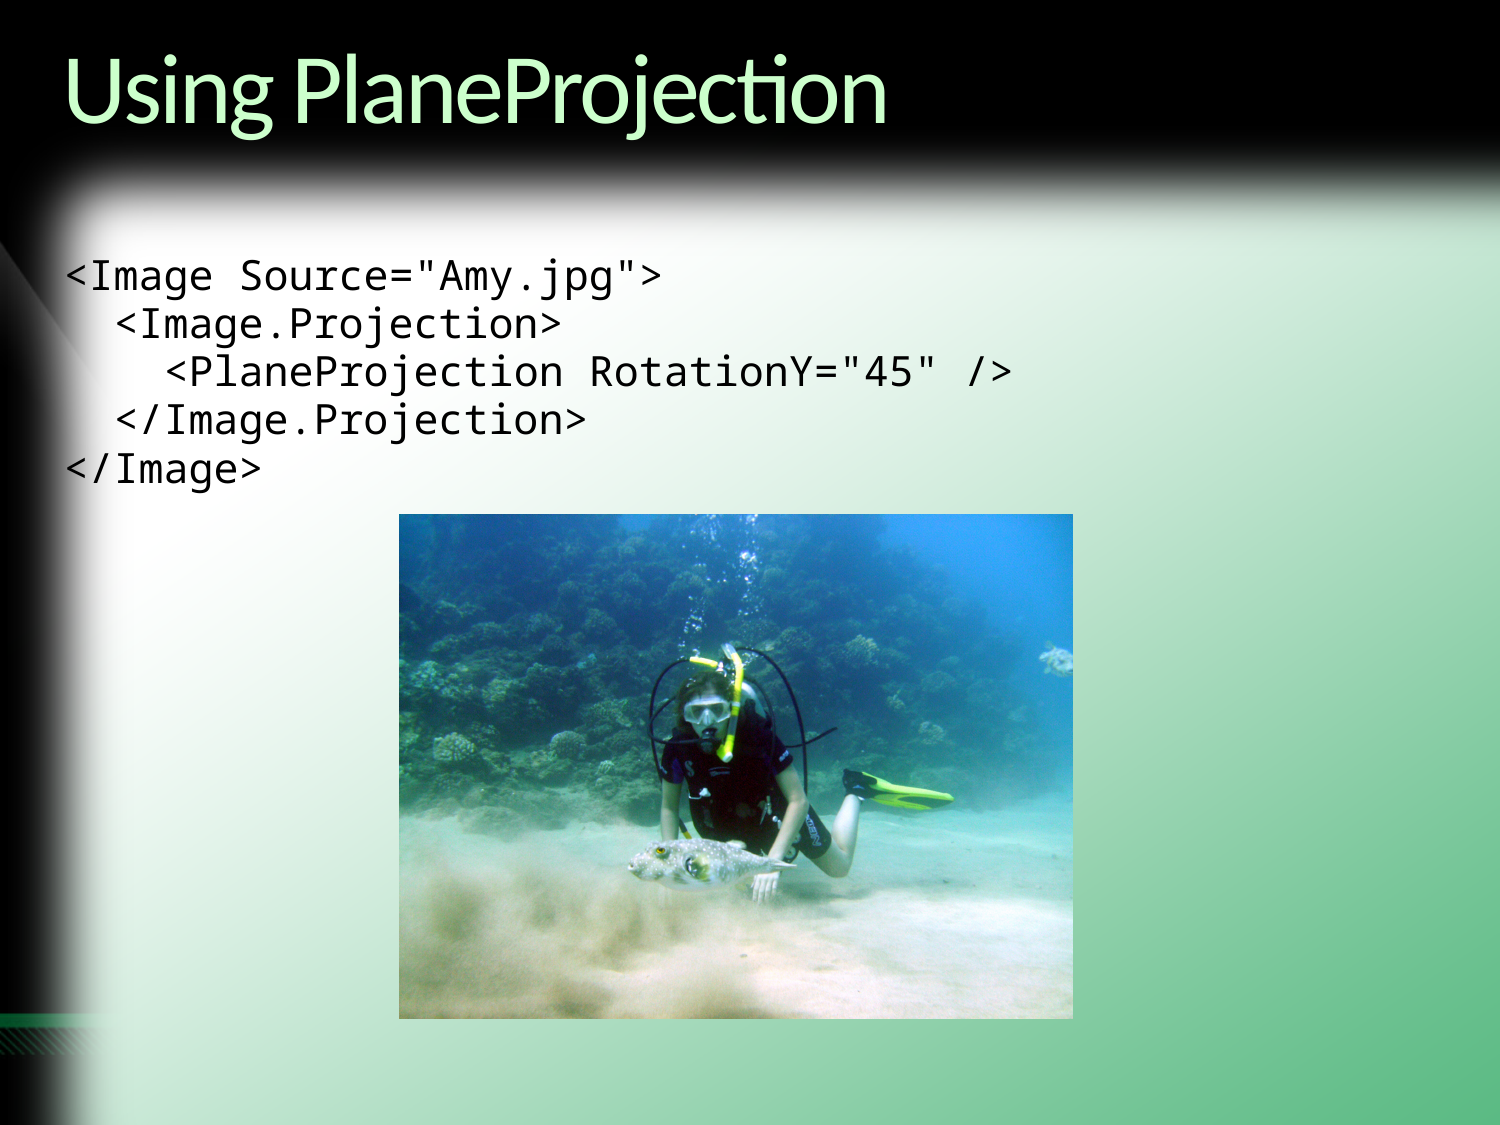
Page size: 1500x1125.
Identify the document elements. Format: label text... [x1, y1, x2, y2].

list <Image Source="Amy.jpg"> <Image.Projection> <PlaneProjection RotationY="45" /> </Image.Projection> </Image> [63, 257, 1433, 537]
title Using PlaneProjection [62, 37, 1438, 147]
picture [0, 0, 1500, 1125]
